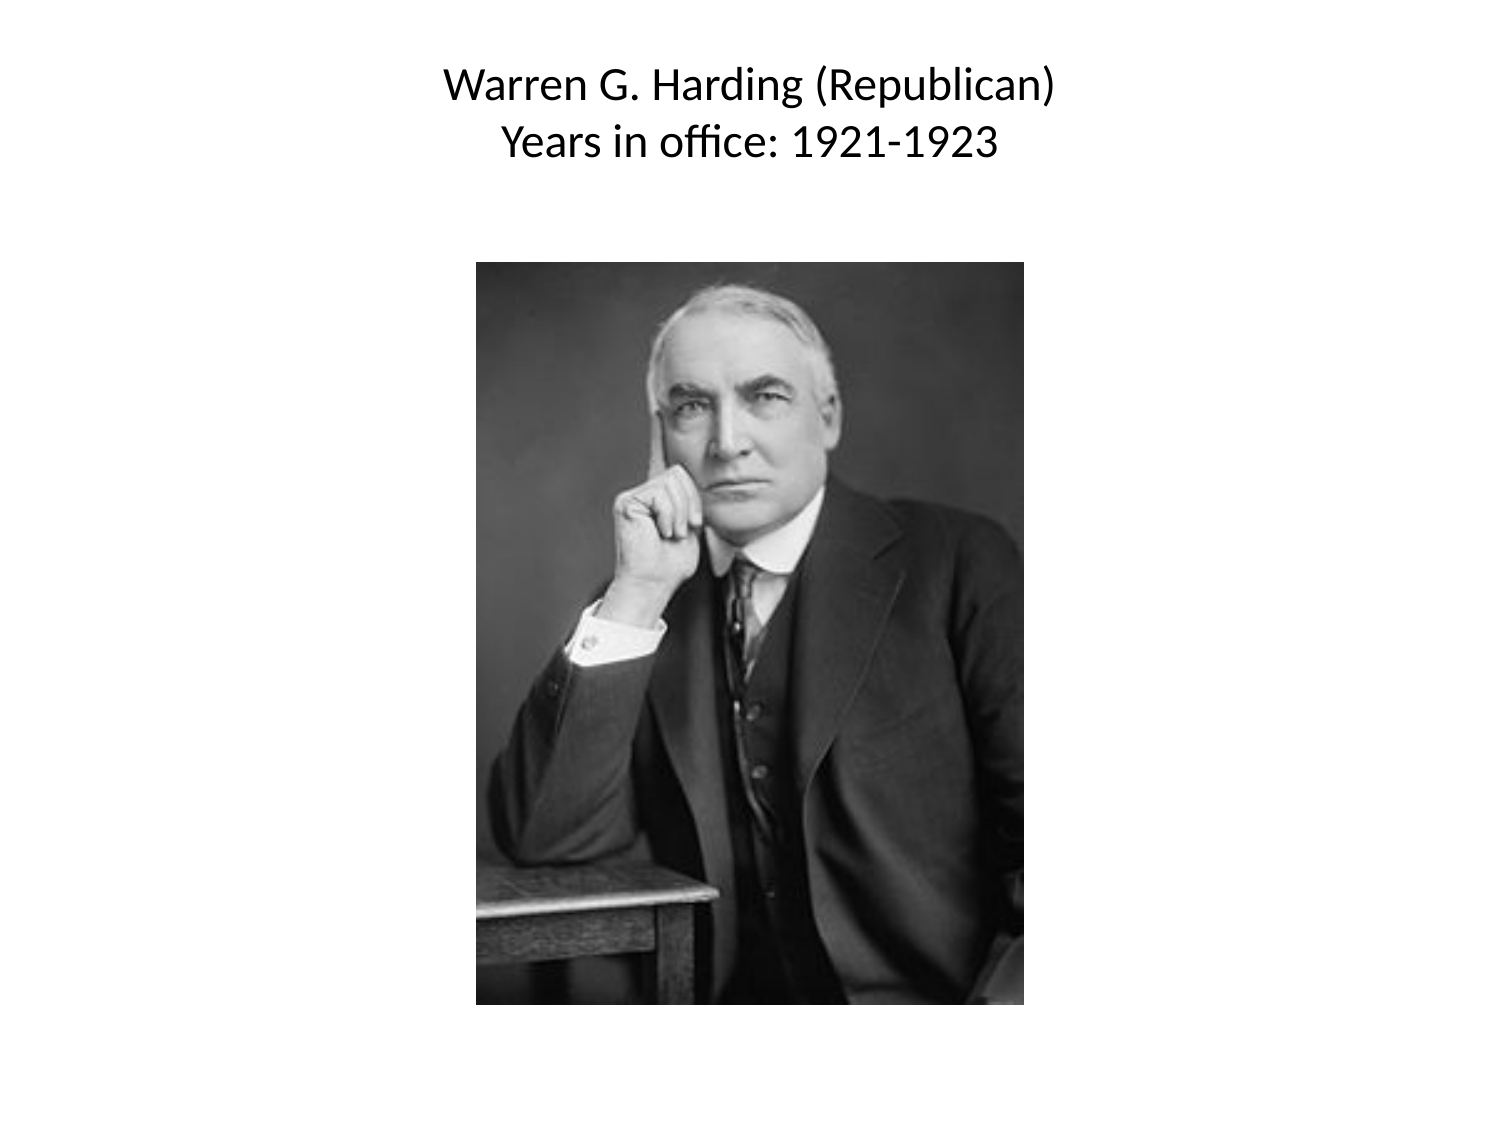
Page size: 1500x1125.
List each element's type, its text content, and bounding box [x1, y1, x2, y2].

title Warren G. Harding (Republican) Years in office: 1921-1923 [75, 45, 1425, 233]
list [74, 262, 1426, 1006]
